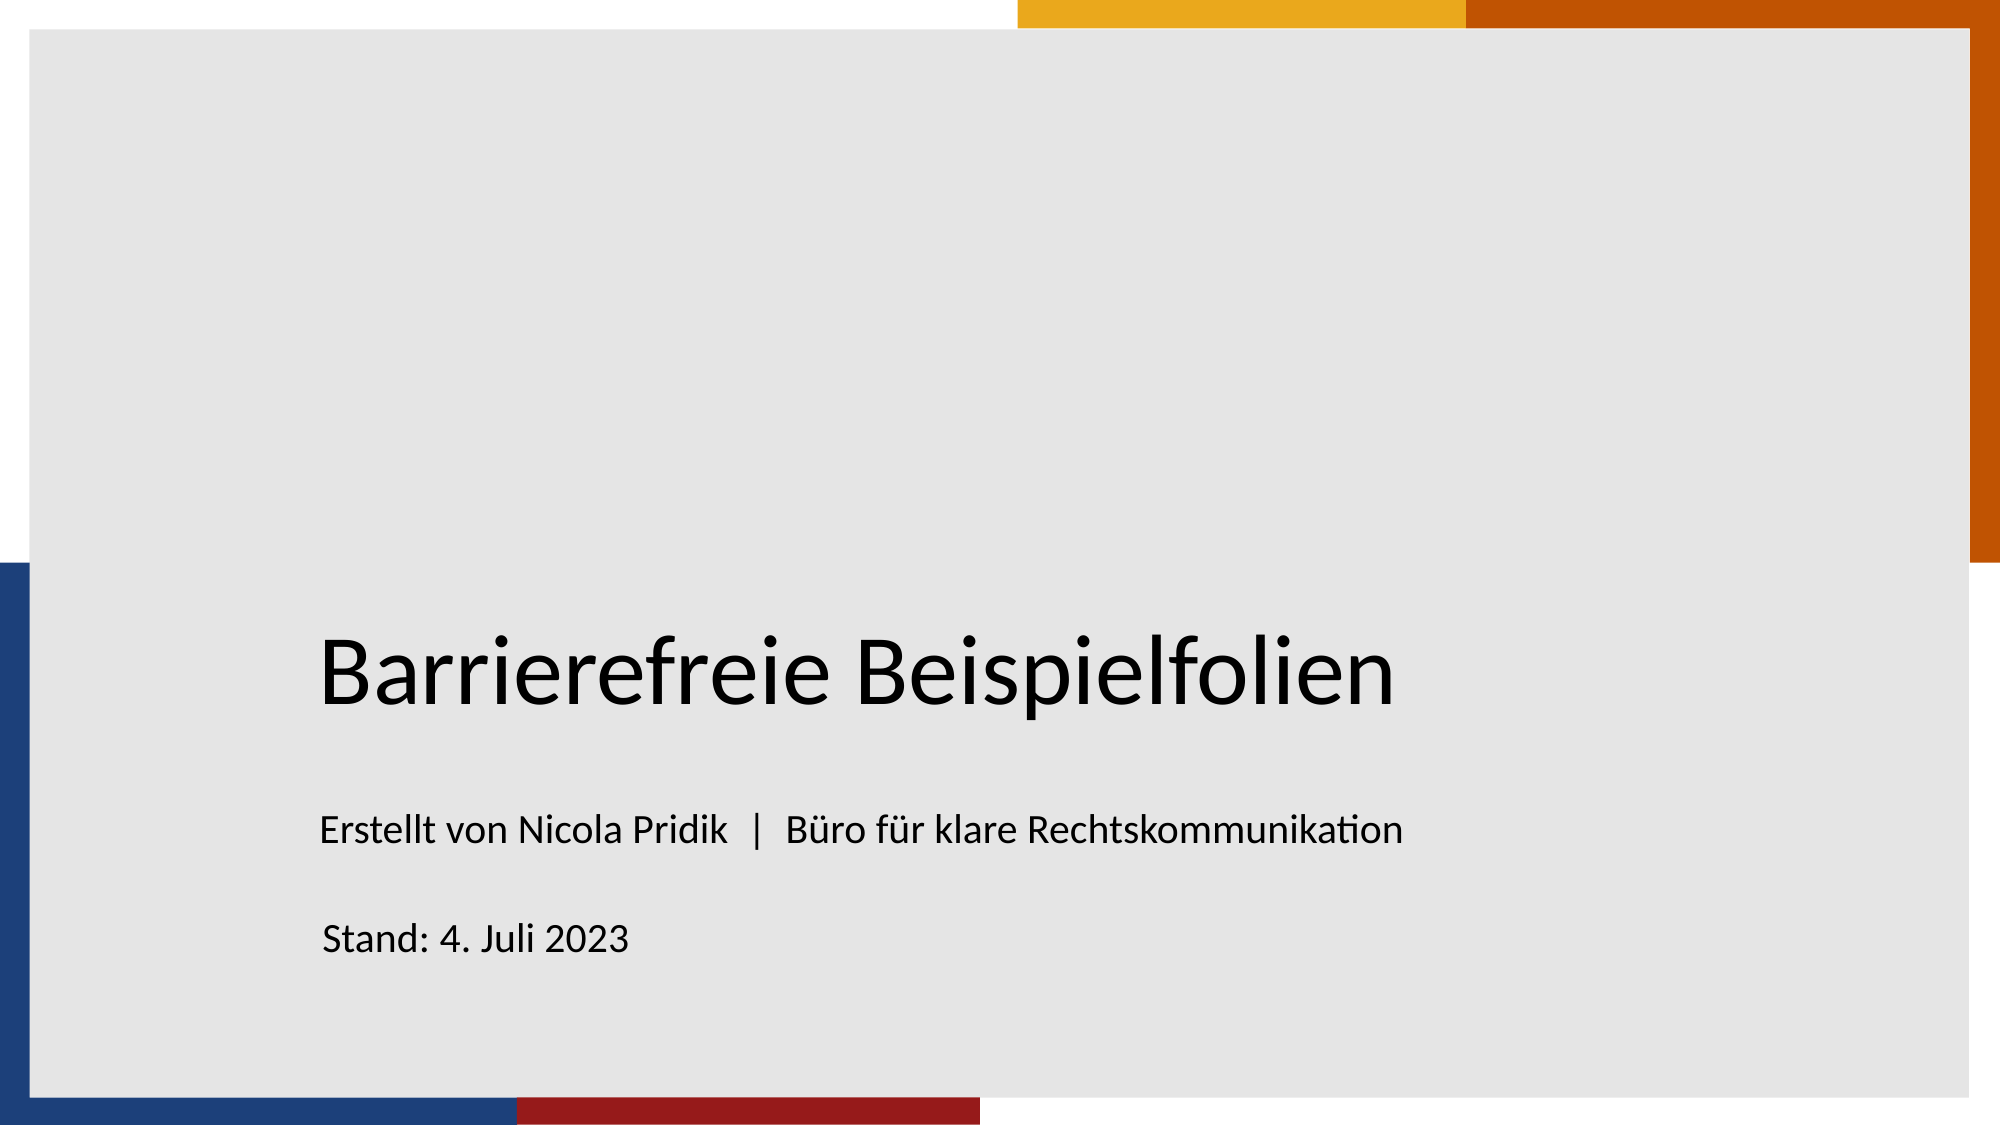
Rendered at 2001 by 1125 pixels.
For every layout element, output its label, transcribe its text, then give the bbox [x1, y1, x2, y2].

subtitle Erstellt von Nicola Pridik | Büro für klare Rechtskommunikation [319, 791, 1483, 845]
text_box Stand: 4. Juli 2023 [304, 888, 864, 982]
title Barrierefreie Beispielfolien [318, 615, 1699, 725]
